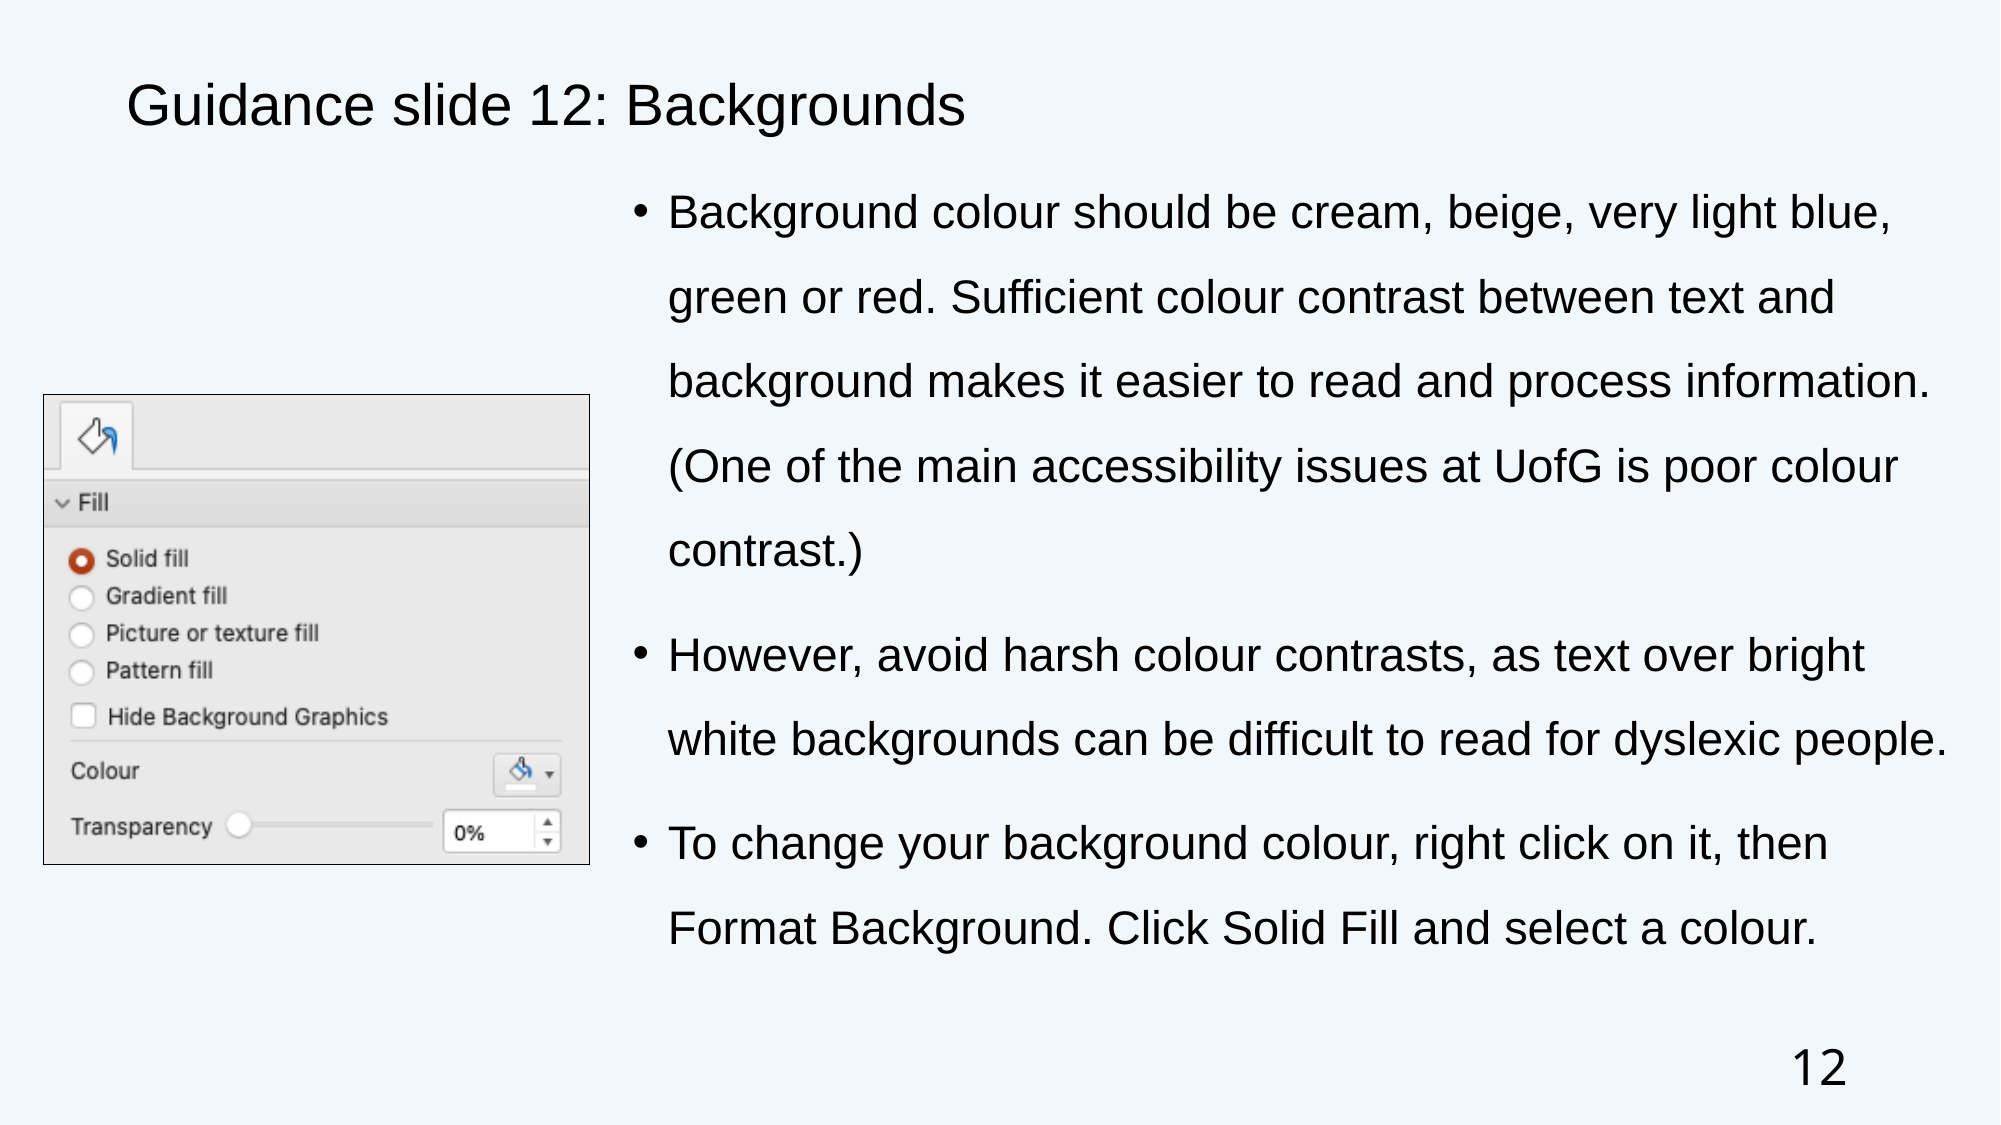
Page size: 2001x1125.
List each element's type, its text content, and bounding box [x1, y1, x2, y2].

list Background colour should be cream, beige, very light blue, green or red. Sufficient colour contrast between text and background makes it easier to read and process information. (One of the main accessibility issues at UofG is poor colour contrast.) However, avoid harsh colour contrasts, as text over bright white backgrounds can be difficult to read for dyslexic people. To change your background colour, right click on it, then Format Background. Click Solid Fill and select a colour. [617, 145, 1973, 1041]
slide_number 12 [1687, 1035, 1863, 1103]
title Guidance slide 12: Backgrounds [111, 34, 1837, 179]
picture [43, 393, 591, 865]
